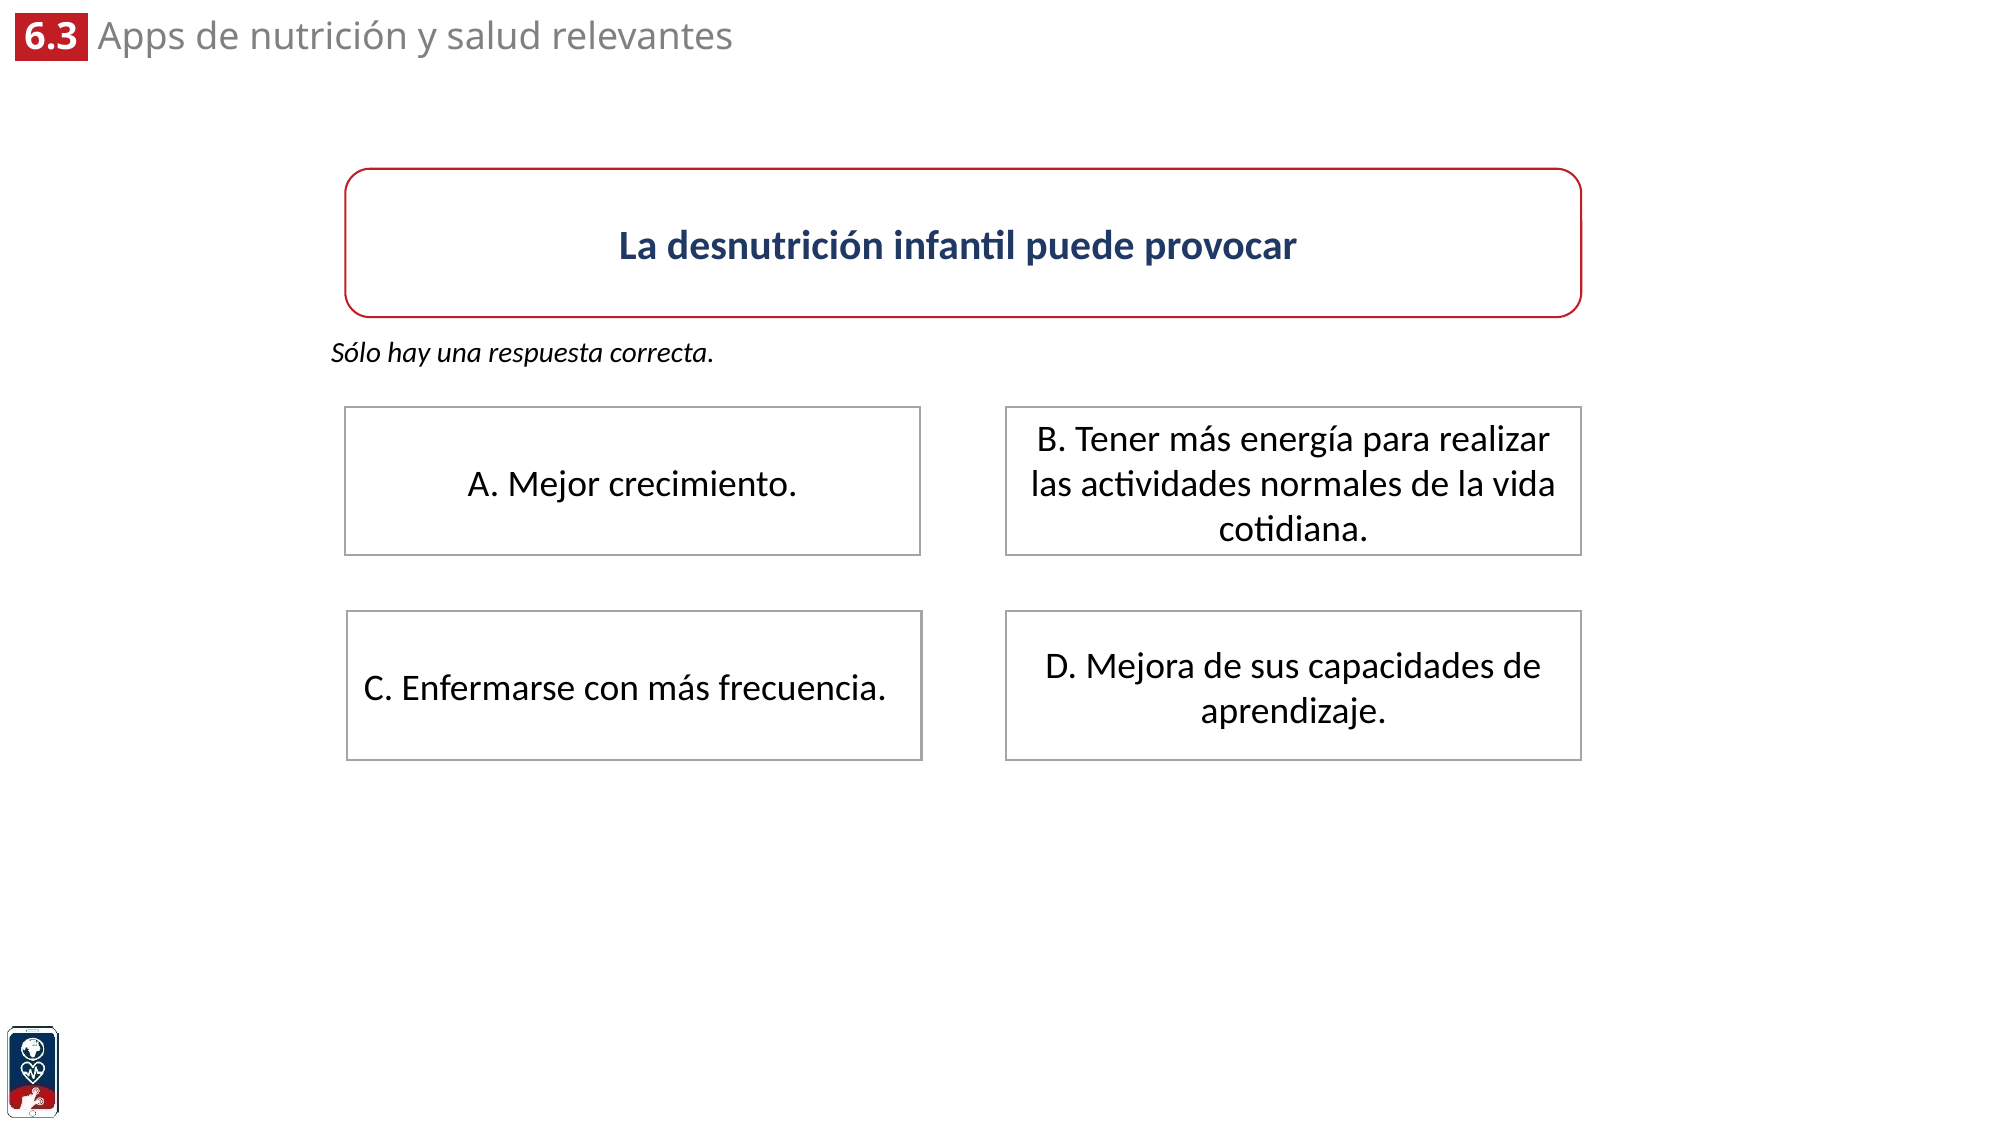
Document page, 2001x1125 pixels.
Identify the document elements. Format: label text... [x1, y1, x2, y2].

text_box A. Mejor crecimiento. [344, 406, 921, 556]
picture [7, 1026, 59, 1118]
text_box D. Mejora de sus capacidades de aprendizaje. [1005, 610, 1582, 761]
text_box Sólo hay una respuesta correcta. [316, 325, 731, 376]
text_box C. Enfermarse con más frecuencia. [346, 610, 923, 761]
text_box La desnutrición infantil puede provocar [344, 167, 1583, 319]
text_box B. Tener más energía para realizar las actividades normales de la vida cotidiana. [1005, 406, 1582, 556]
